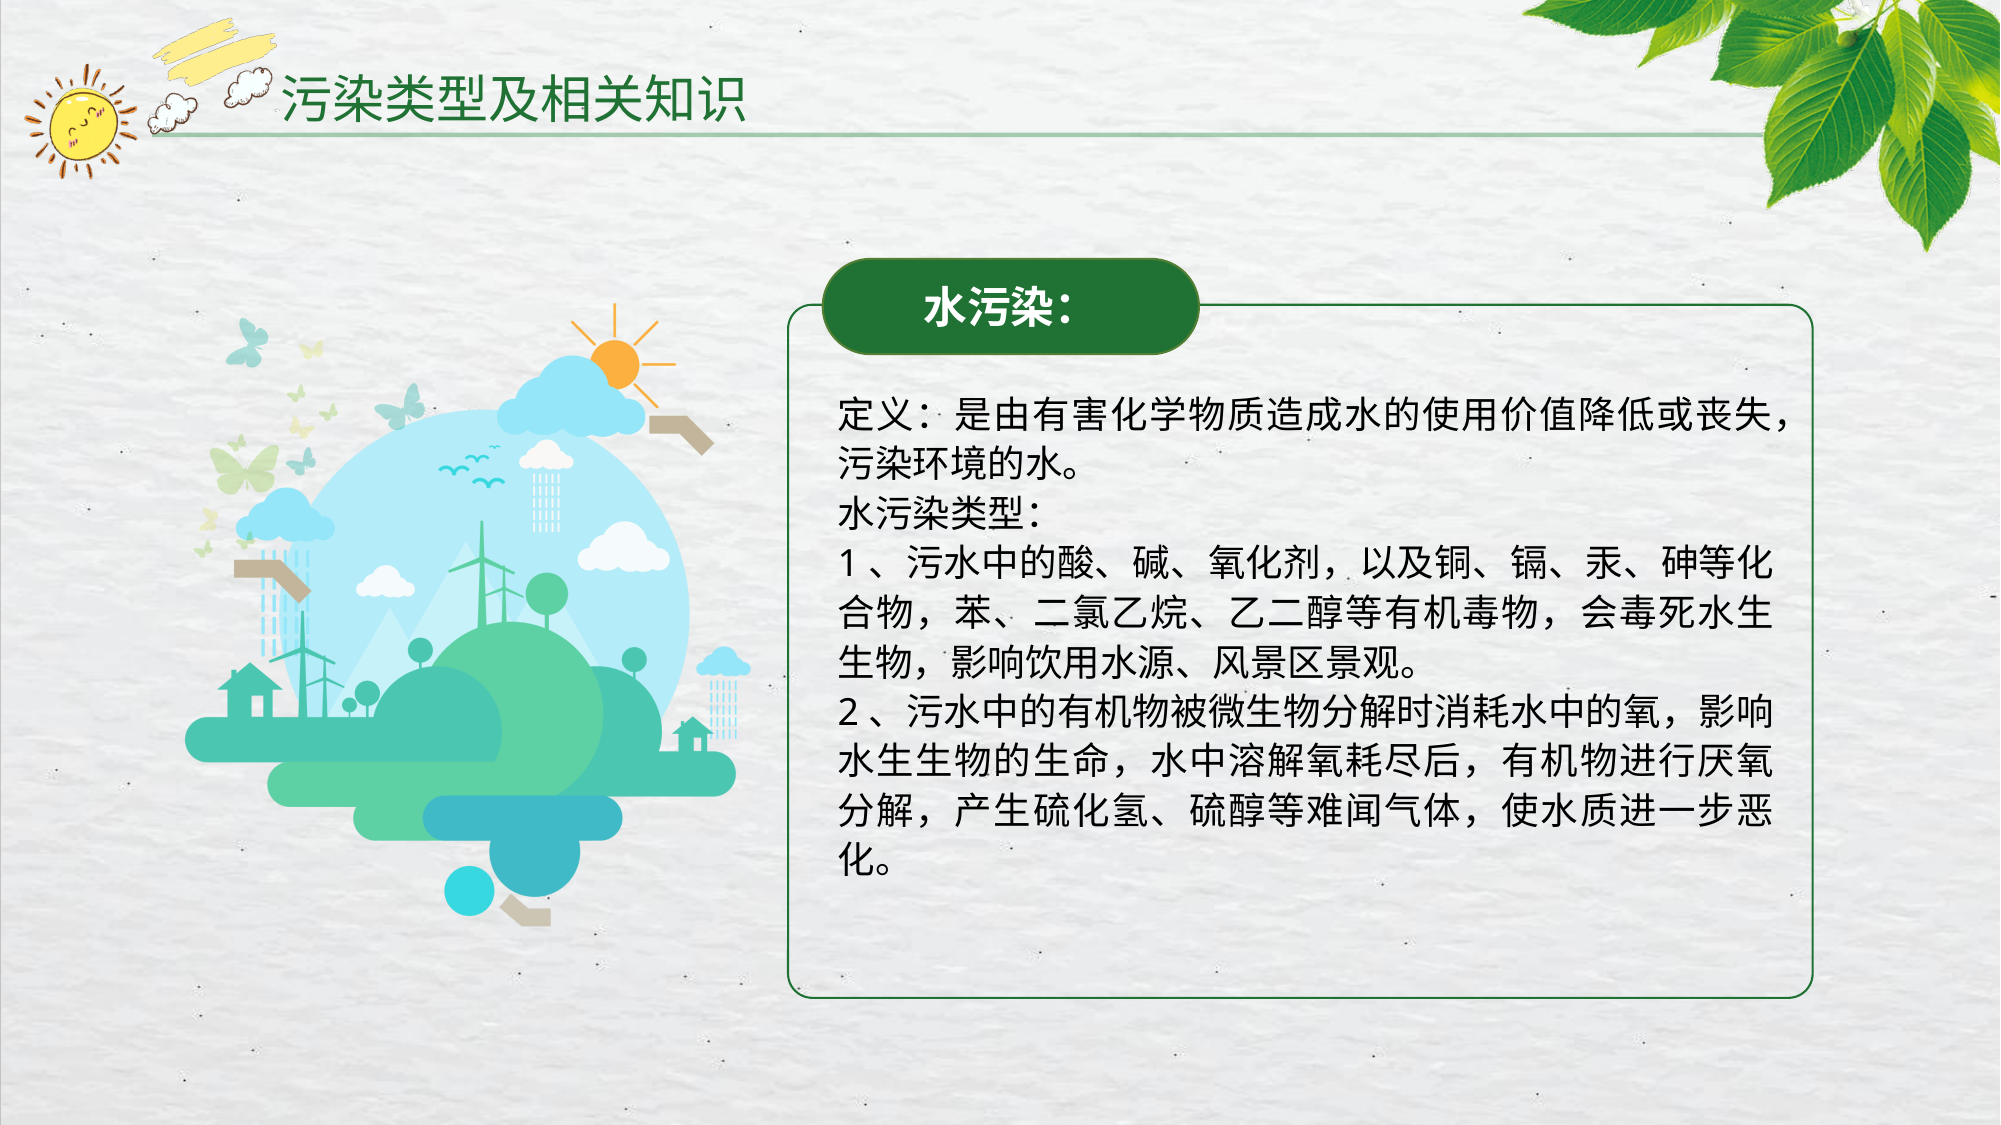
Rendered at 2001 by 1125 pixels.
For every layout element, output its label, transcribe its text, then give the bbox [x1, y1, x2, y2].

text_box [788, 258, 1813, 998]
text_box 污染类型及相关知识 [290, 58, 837, 134]
picture [1496, 0, 2000, 296]
picture [11, 0, 301, 201]
picture [96, 242, 837, 983]
